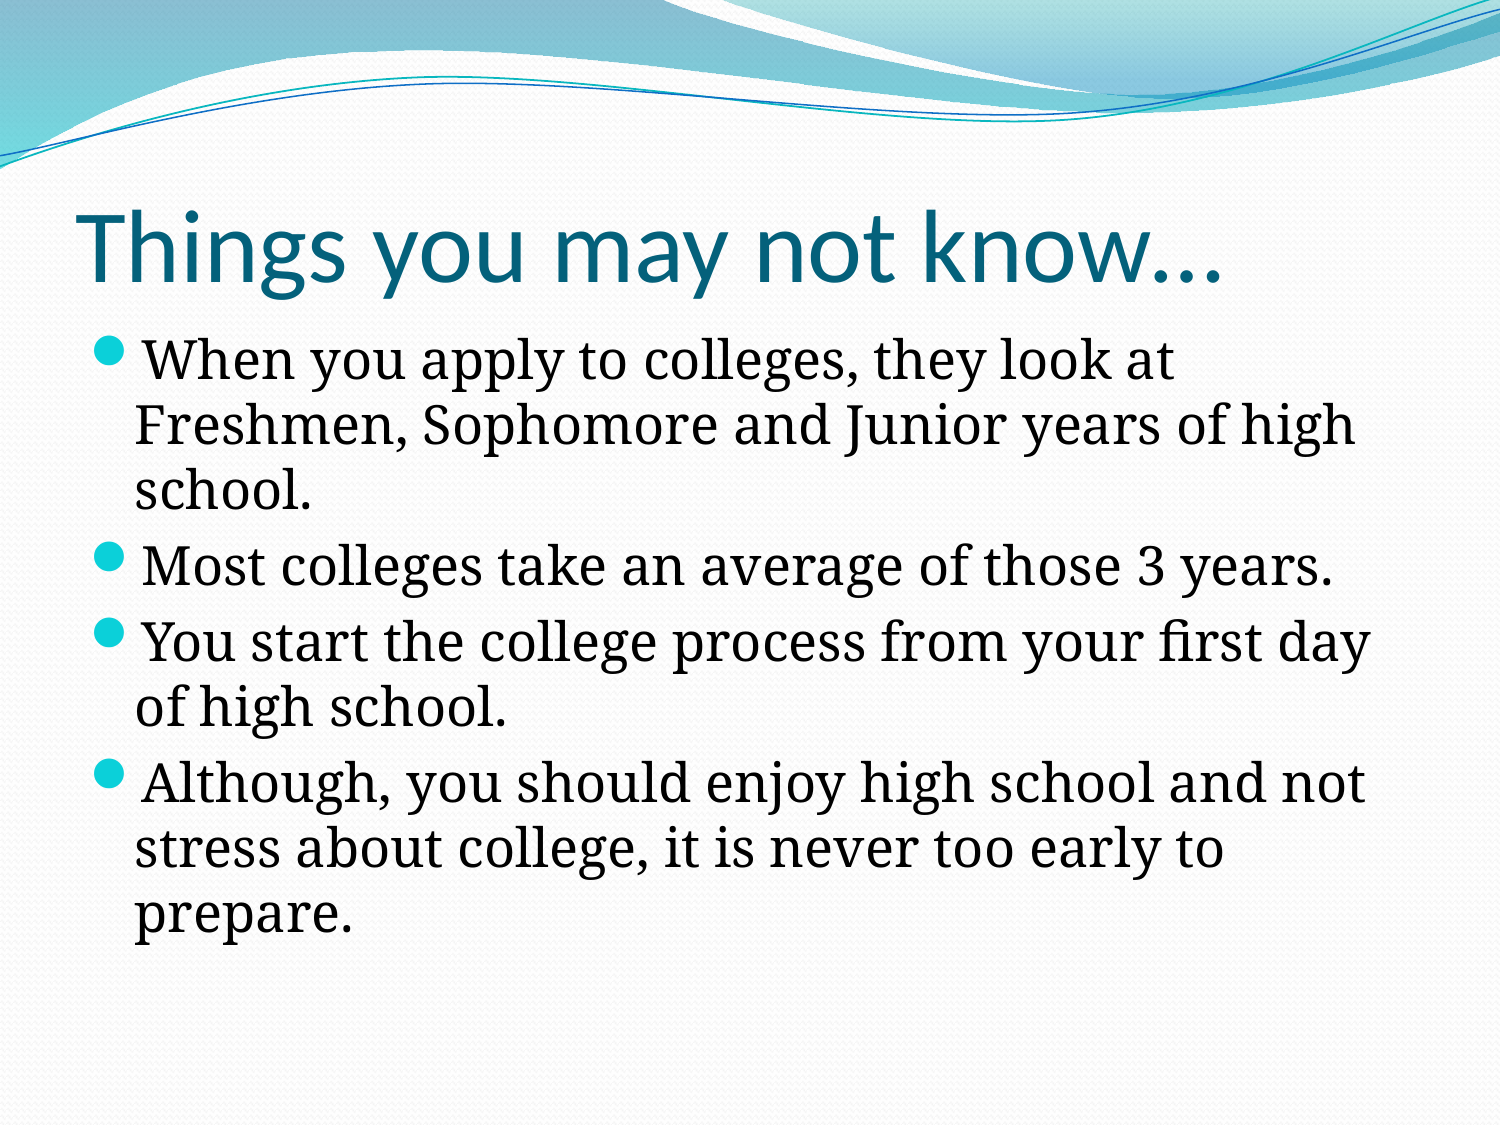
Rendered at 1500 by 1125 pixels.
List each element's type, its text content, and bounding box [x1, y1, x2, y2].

title Things you may not know… [75, 115, 1425, 303]
list When you apply to colleges, they look at Freshmen, Sophomore and Junior years of high school. Most colleges take an average of those 3 years. You start the college process from your first day of high school. Although, you should enjoy high school and not stress about college, it is never too early to prepare. [75, 317, 1425, 1038]
